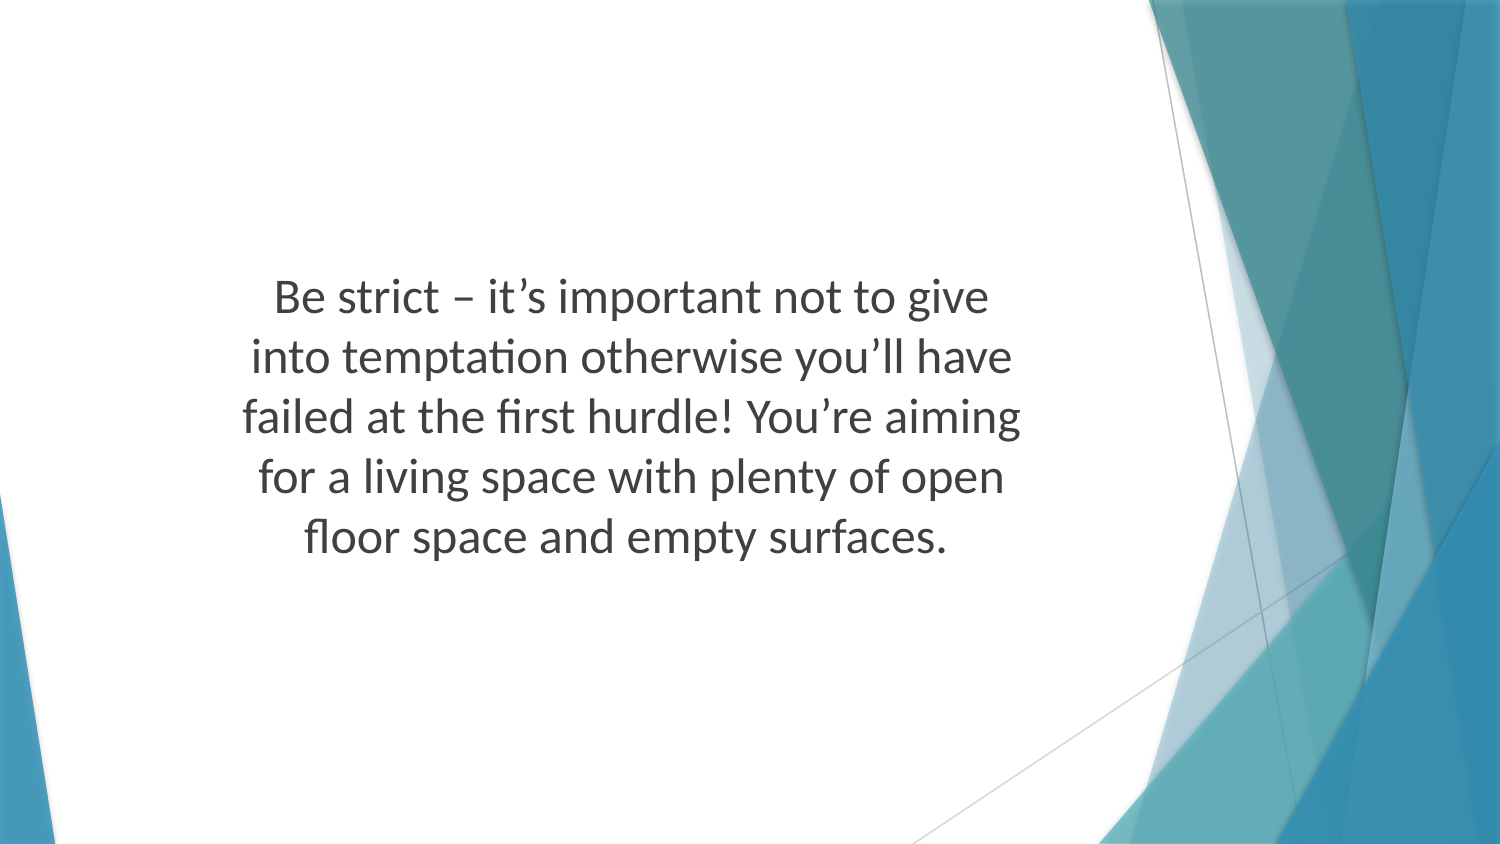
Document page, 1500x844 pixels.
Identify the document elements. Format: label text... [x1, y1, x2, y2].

list Be strict – it’s important not to give into temptation otherwise you’ll have failed at the first hurdle! You’re aiming for a living space with plenty of open floor space and empty surfaces. [218, 256, 1046, 588]
